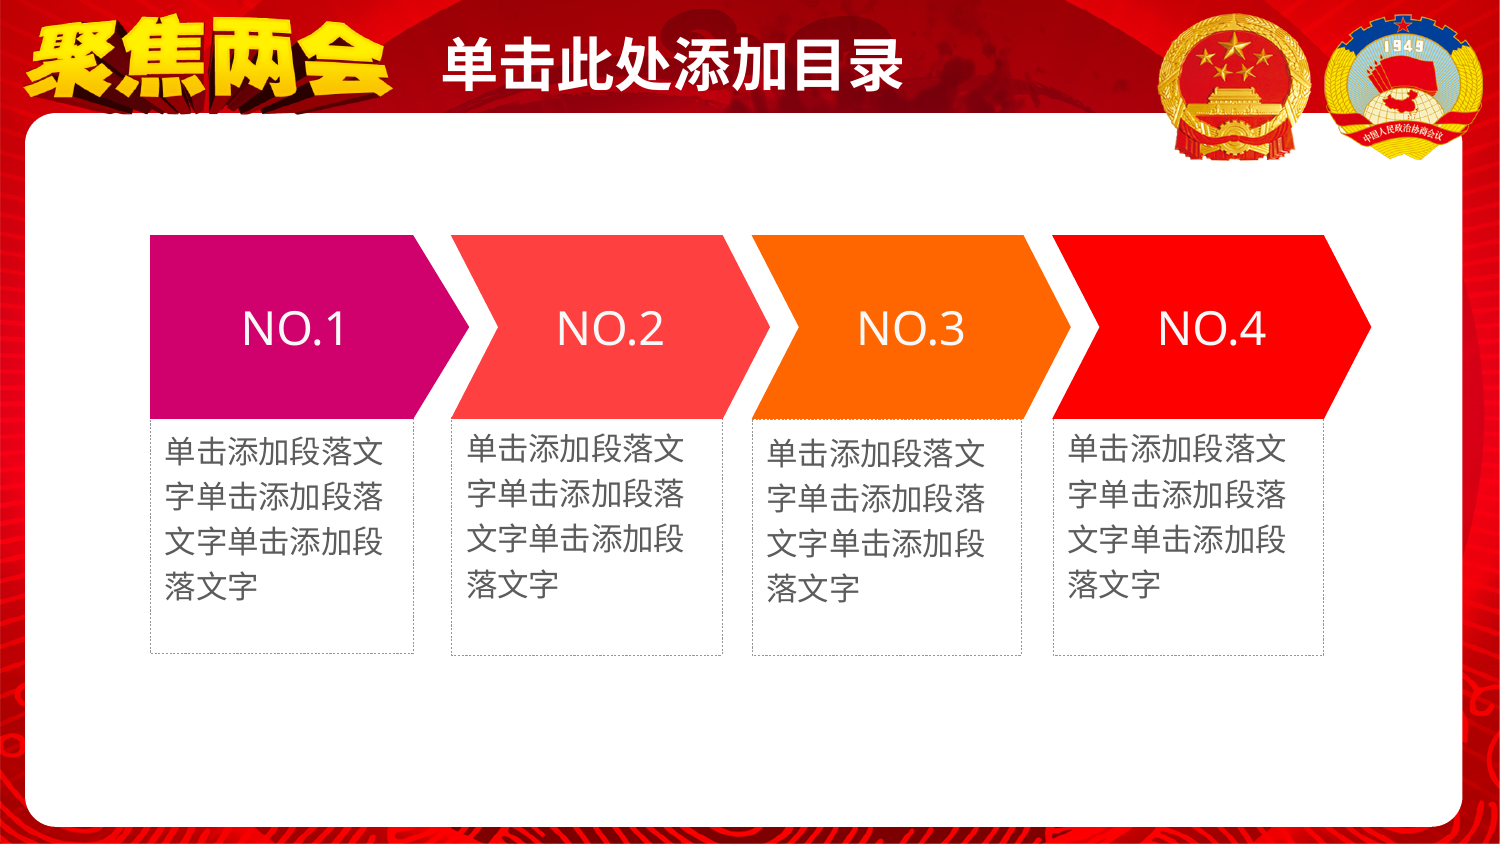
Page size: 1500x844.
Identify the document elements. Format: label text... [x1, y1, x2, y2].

text_box 单击添加段落文字单击添加段落文字单击添加段落文字 [751, 419, 1022, 656]
text_box 单击添加段落文字单击添加段落文字单击添加段落文字 [451, 419, 722, 655]
text_box NO.4 [1052, 235, 1372, 419]
text_box NO.3 [751, 235, 1071, 419]
text_box 单击添加段落文字单击添加段落文字单击添加段落文字 [150, 419, 413, 654]
text_box NO.1 [150, 235, 470, 419]
picture [0, 0, 1500, 844]
text_box 单击添加段落文字单击添加段落文字单击添加段落文字 [1053, 419, 1324, 656]
text_box NO.2 [450, 235, 771, 419]
